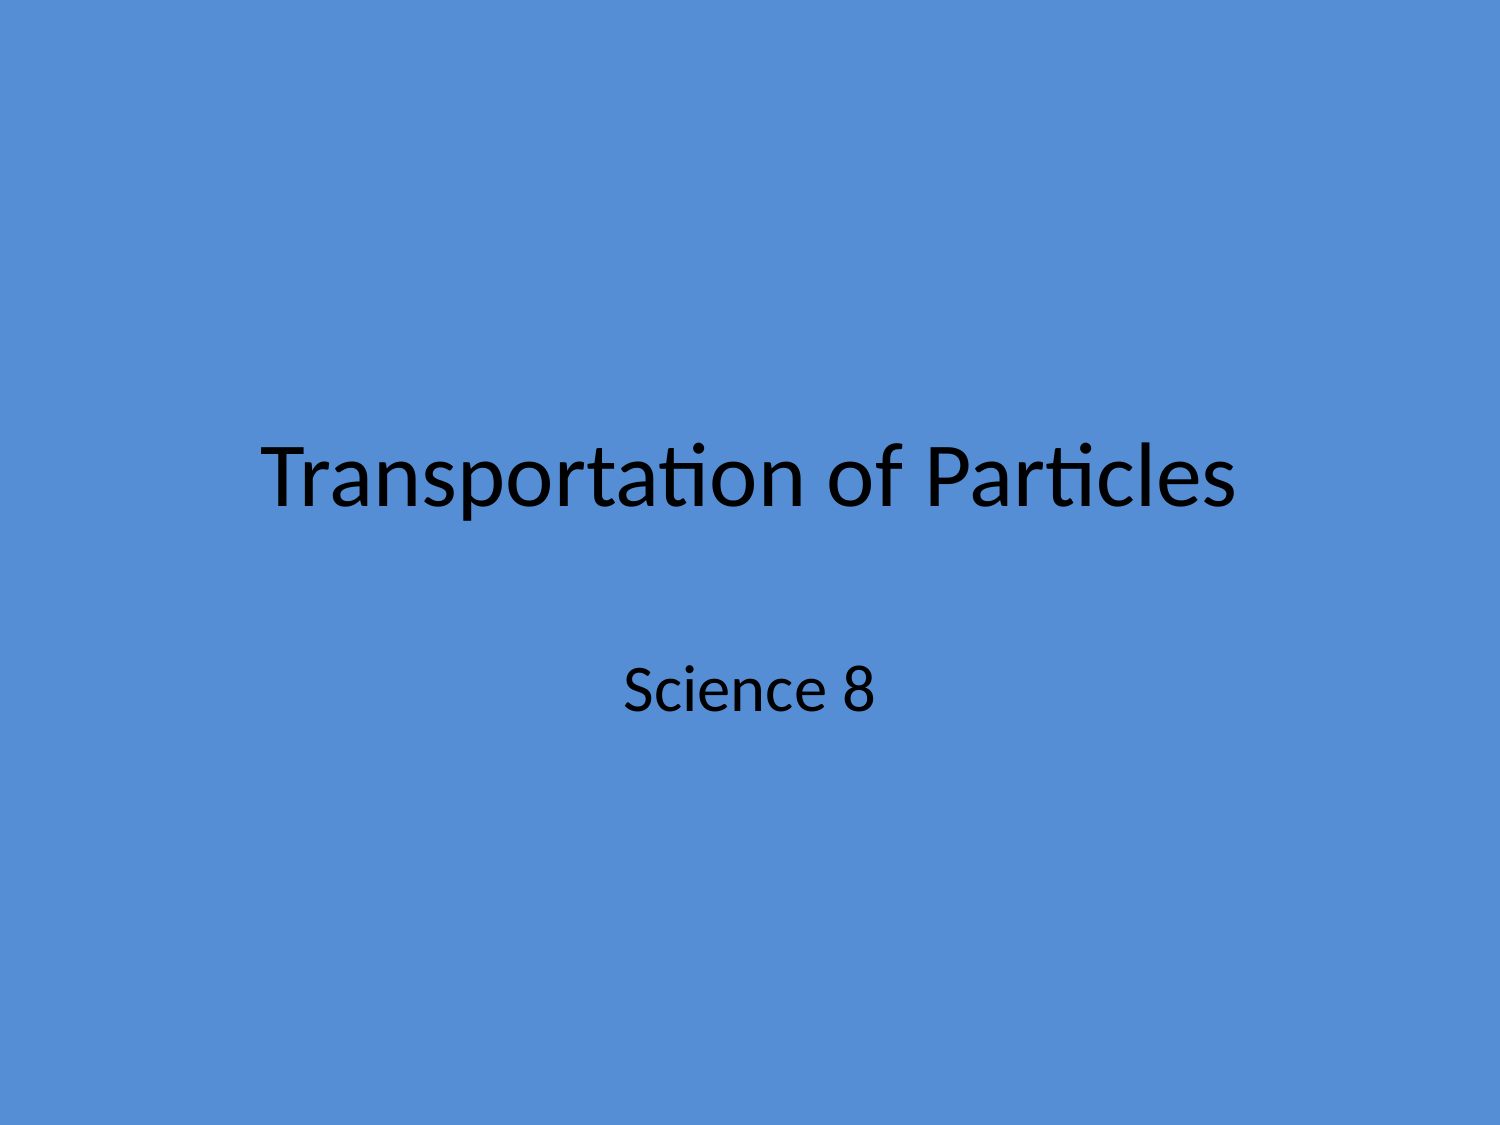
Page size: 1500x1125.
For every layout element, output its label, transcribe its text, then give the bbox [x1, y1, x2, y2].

title Transportation of Particles [112, 349, 1388, 591]
subtitle Science 8 [225, 637, 1275, 925]
